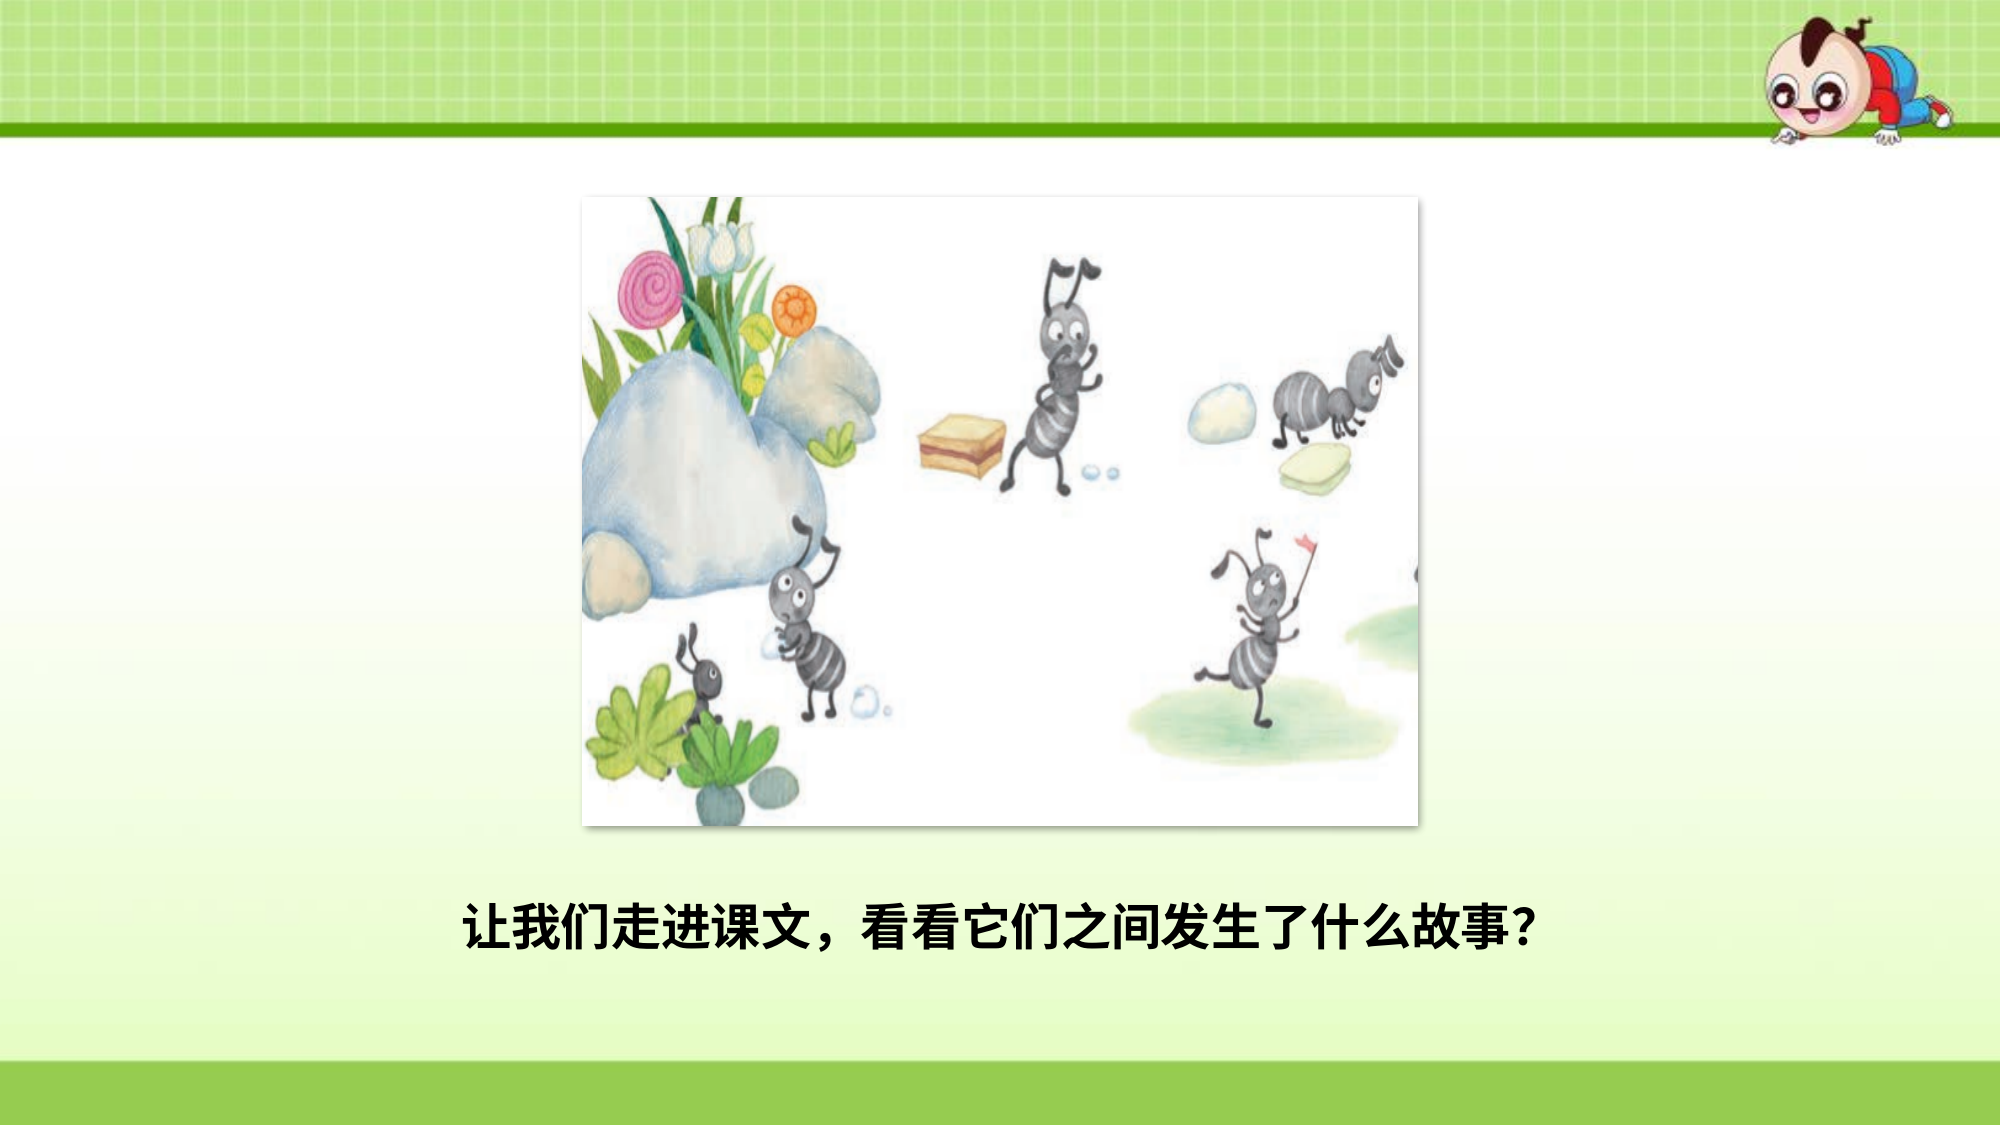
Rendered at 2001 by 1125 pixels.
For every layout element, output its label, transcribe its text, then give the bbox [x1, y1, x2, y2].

picture [0, 0, 2000, 1125]
text_box 让我们走进课文，看看它们之间发生了什么故事？ [446, 858, 1659, 963]
